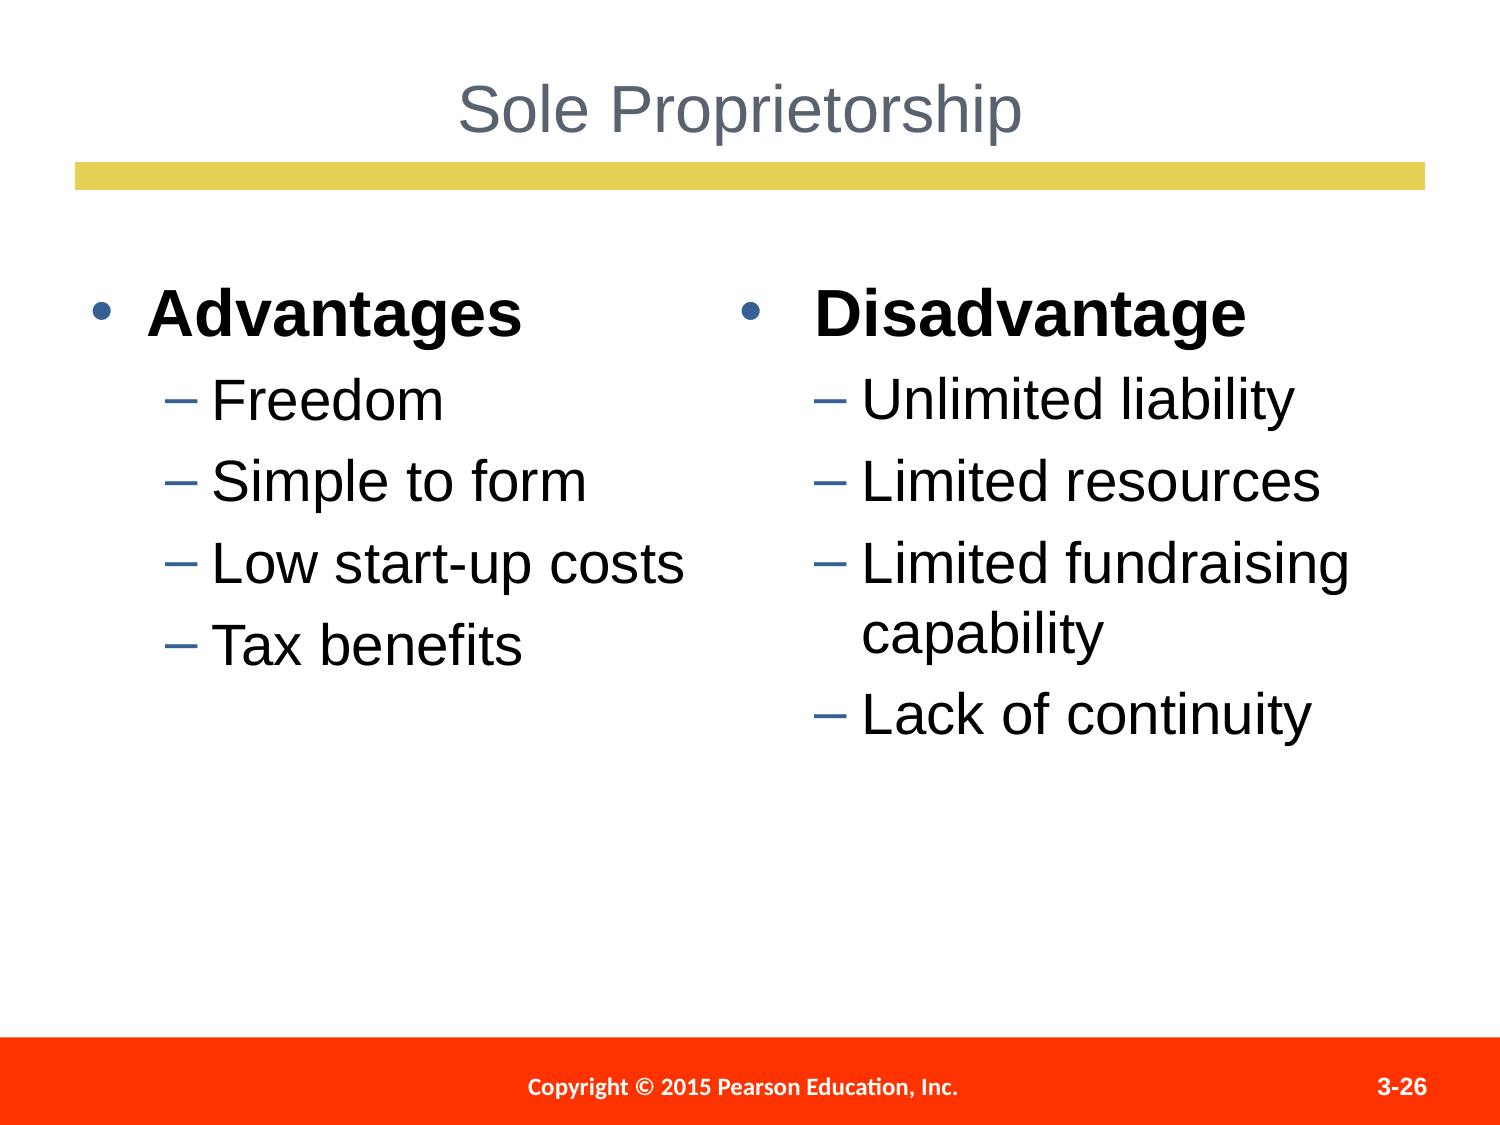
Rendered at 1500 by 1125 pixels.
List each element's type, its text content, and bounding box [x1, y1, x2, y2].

text_box Disadvantage Unlimited liability Limited resources Limited fundraising capability Lack of continuity [725, 262, 1425, 754]
list Advantages Freedom Simple to form Low start-up costs Tax benefits [74, 262, 751, 1006]
title Sole Proprietorship [74, 12, 1426, 201]
